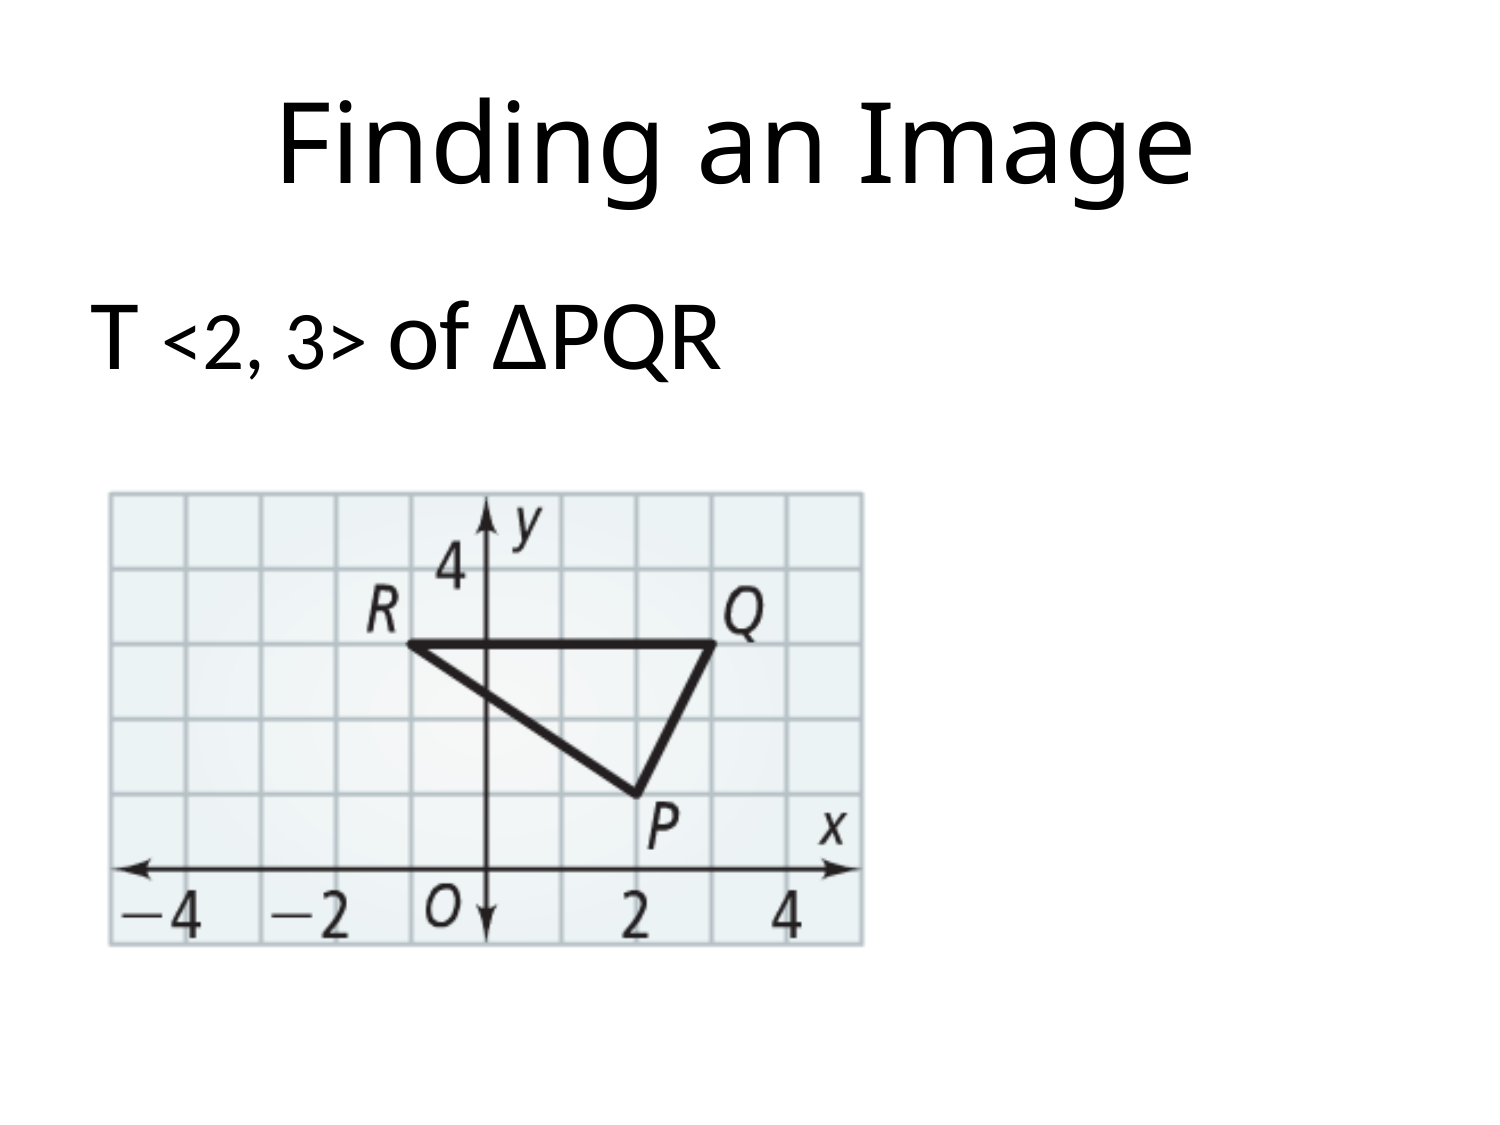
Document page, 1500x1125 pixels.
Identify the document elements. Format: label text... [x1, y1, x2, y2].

title Finding an Image [75, 45, 1425, 233]
picture [99, 486, 868, 951]
list T <2, 3> of ΔPQR [75, 262, 1425, 1005]
